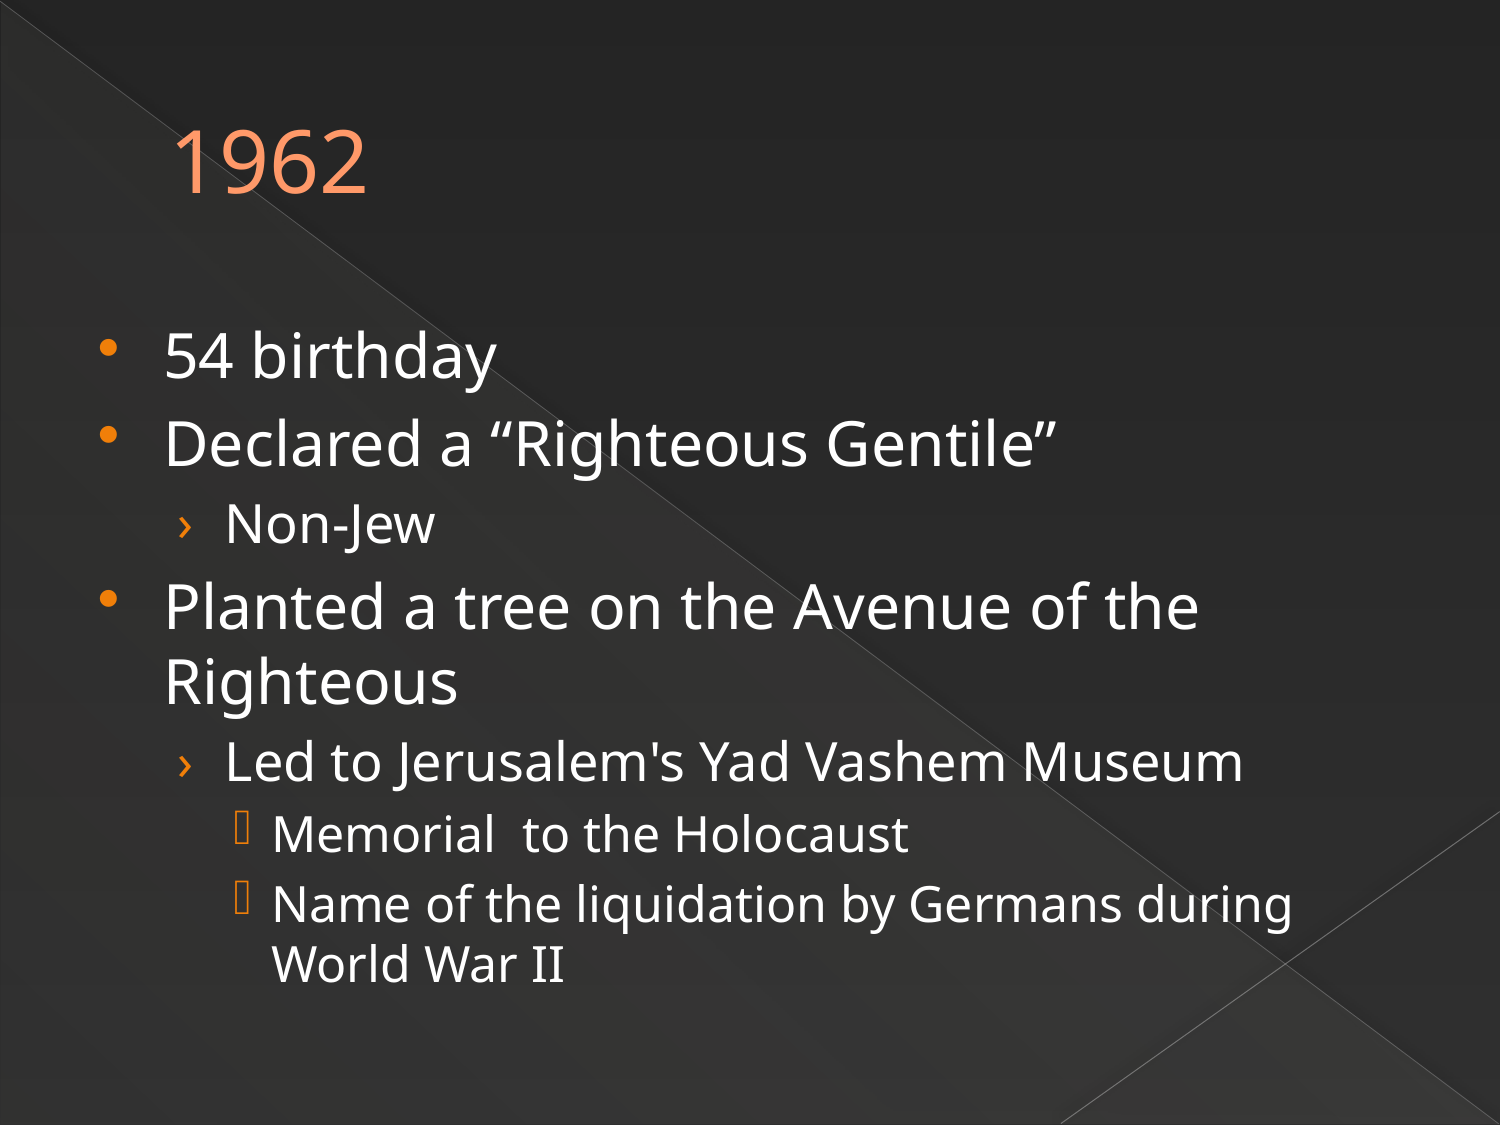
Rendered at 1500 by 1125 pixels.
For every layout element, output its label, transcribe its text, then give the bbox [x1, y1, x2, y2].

title 1962 [75, 43, 1425, 274]
list 54 birthday Declared a “Righteous Gentile” Non-Jew Planted a tree on the Avenue of the Righteous Led to Jerusalem's Yad Vashem Museum Memorial to the Holocaust Name of the liquidation by Germans during World War II [75, 308, 1425, 1059]
